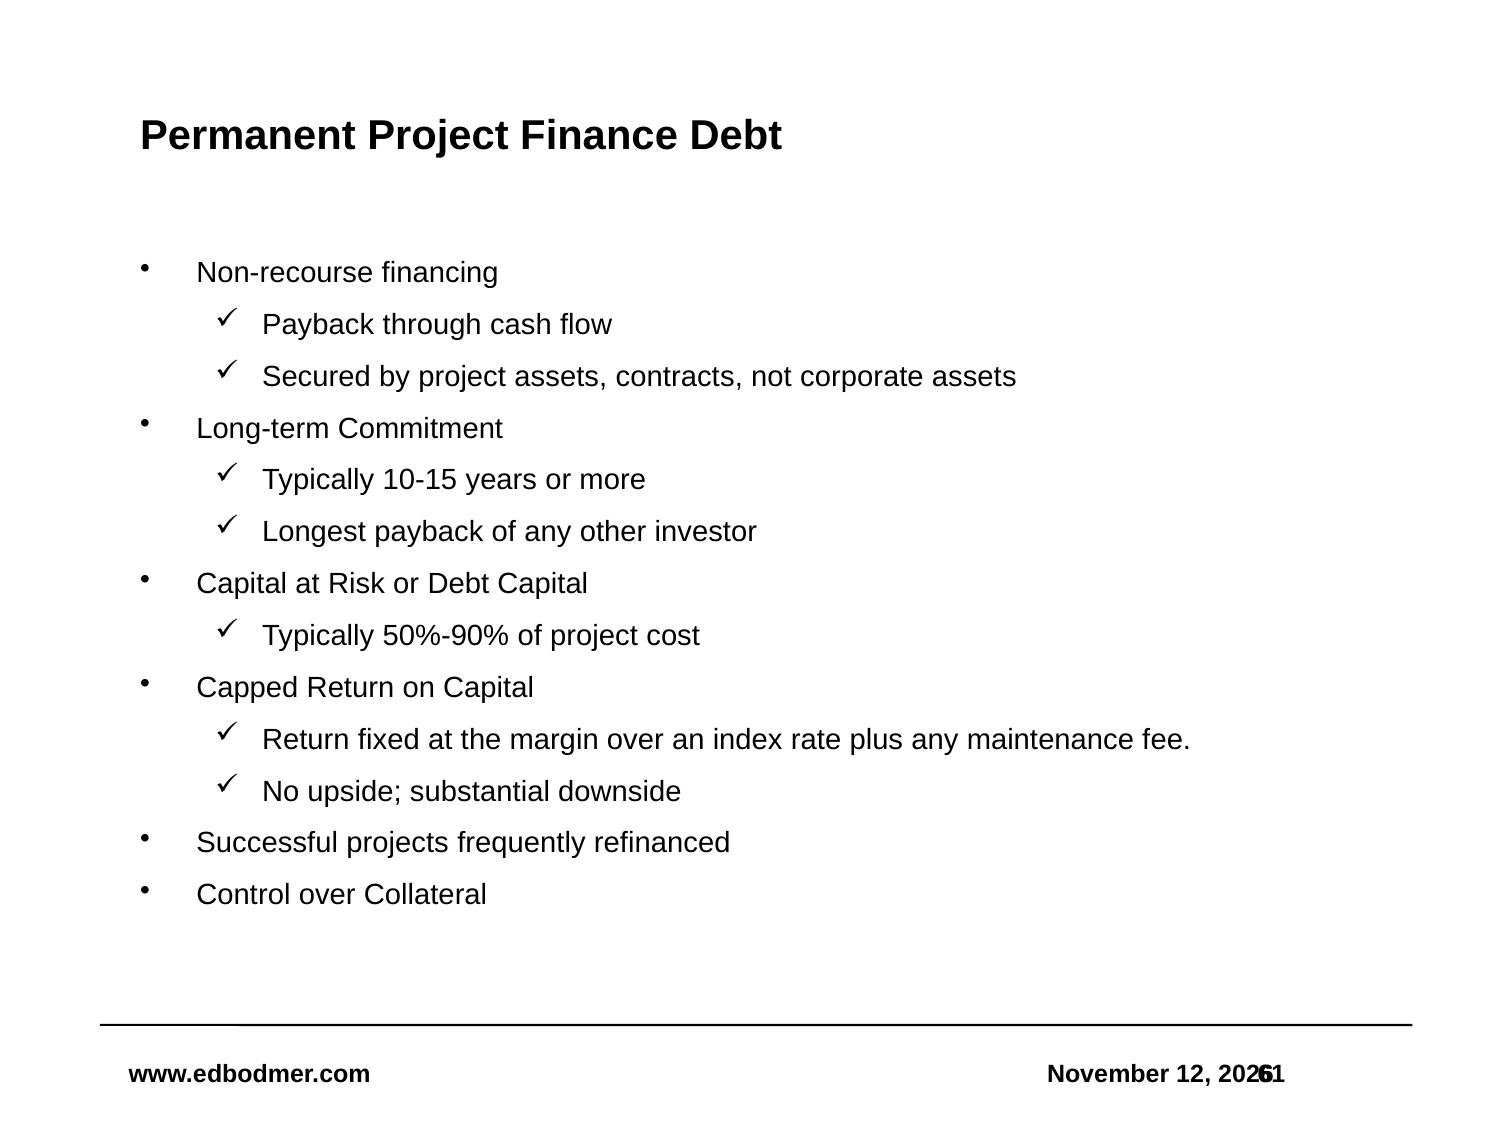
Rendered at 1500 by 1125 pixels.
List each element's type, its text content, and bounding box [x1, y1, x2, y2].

list Non-recourse financing Payback through cash flow Secured by project assets, contracts, not corporate assets Long-term Commitment Typically 10-15 years or more Longest payback of any other investor Capital at Risk or Debt Capital Typically 50%-90% of project cost Capped Return on Capital Return fixed at the margin over an index rate plus any maintenance fee. No upside; substantial downside Successful projects frequently refinanced Control over Collateral [124, 249, 1376, 1001]
title Permanent Project Finance Debt [124, 99, 1288, 226]
